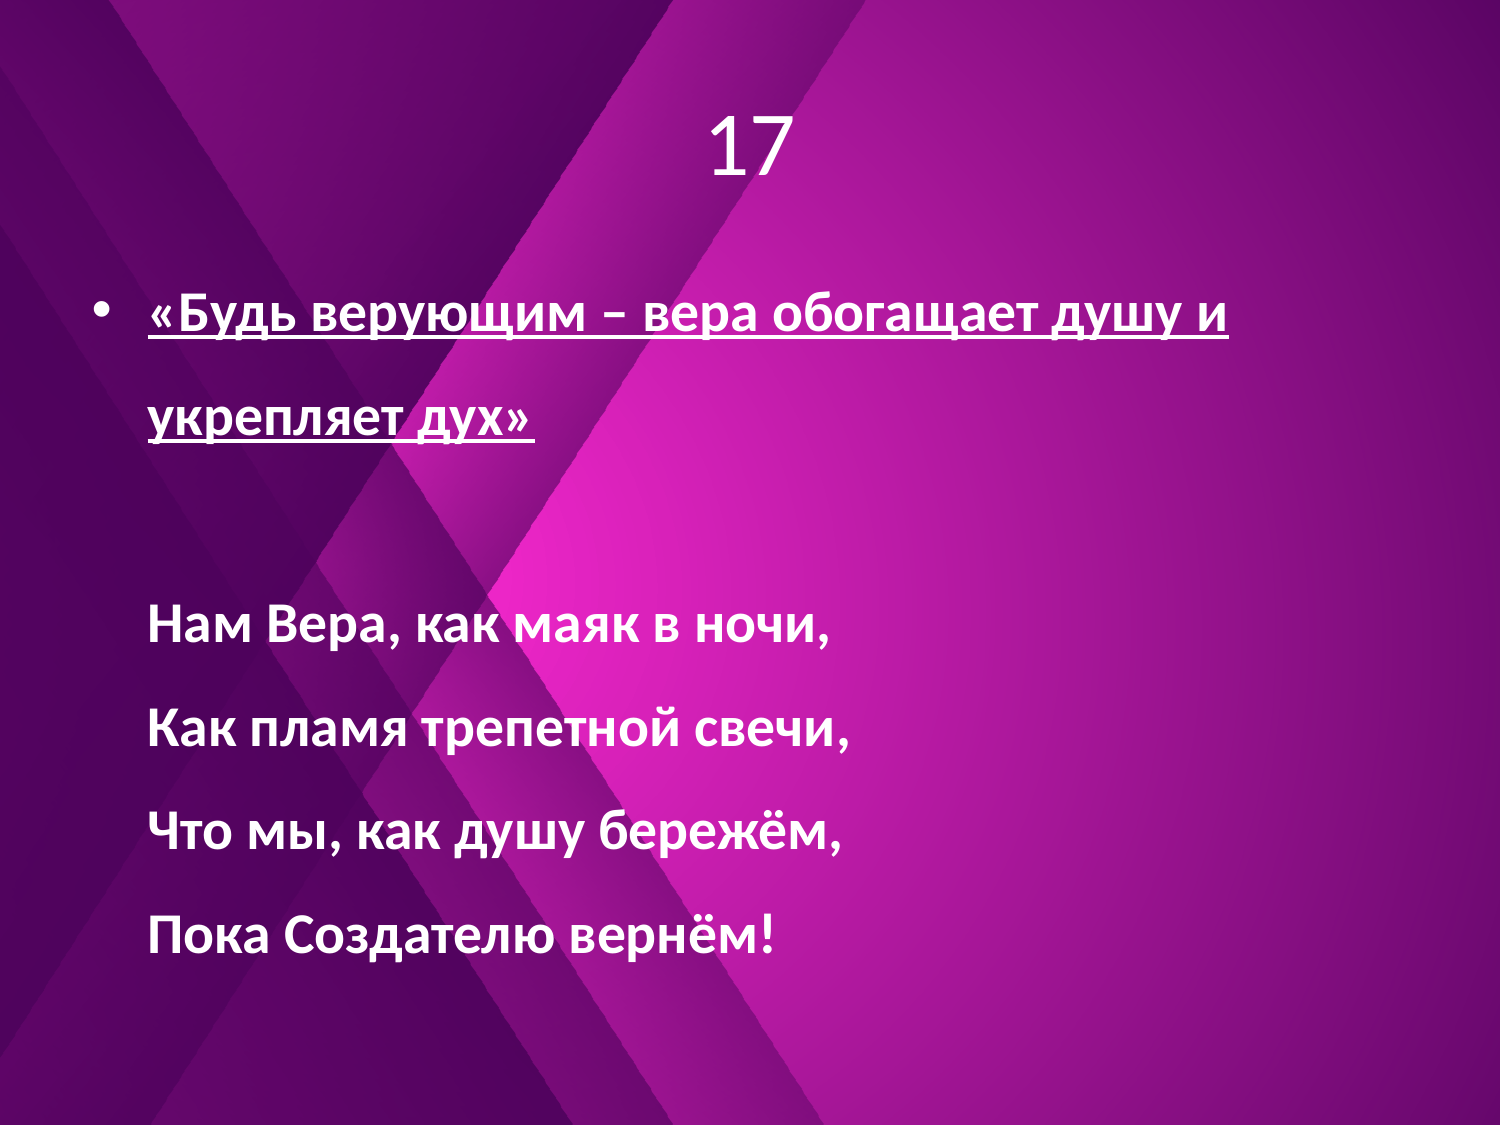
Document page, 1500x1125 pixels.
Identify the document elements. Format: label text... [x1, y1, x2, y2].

picture [0, 0, 1500, 1125]
list «Будь верующим – вера обогащает душу и укрепляет дух» Нам Вера, как маяк в ночи, Как пламя трепетной свечи, Что мы, как душу бережём, Пока Создателю вернём! [76, 231, 1427, 976]
title 17 [75, 45, 1425, 233]
